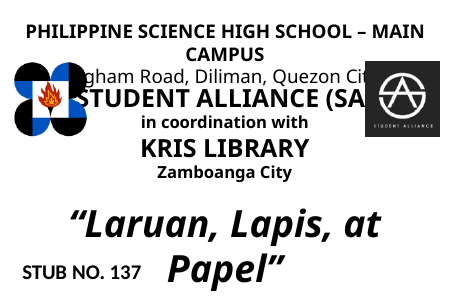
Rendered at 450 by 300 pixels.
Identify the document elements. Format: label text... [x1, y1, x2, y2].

text_box “Laruan, Lapis, at Papel” [0, 192, 450, 298]
picture [12, 60, 88, 137]
text_box STUDENT ALLIANCE (SA) in coordination with KRIS LIBRARY Zamboanga City [0, 74, 450, 190]
picture [364, 60, 441, 137]
text_box PHILIPPINE SCIENCE HIGH SCHOOL – MAIN CAMPUS Agham Road, Diliman, Quezon City [0, 12, 450, 74]
text_box STUB NO. 137 [7, 251, 213, 292]
